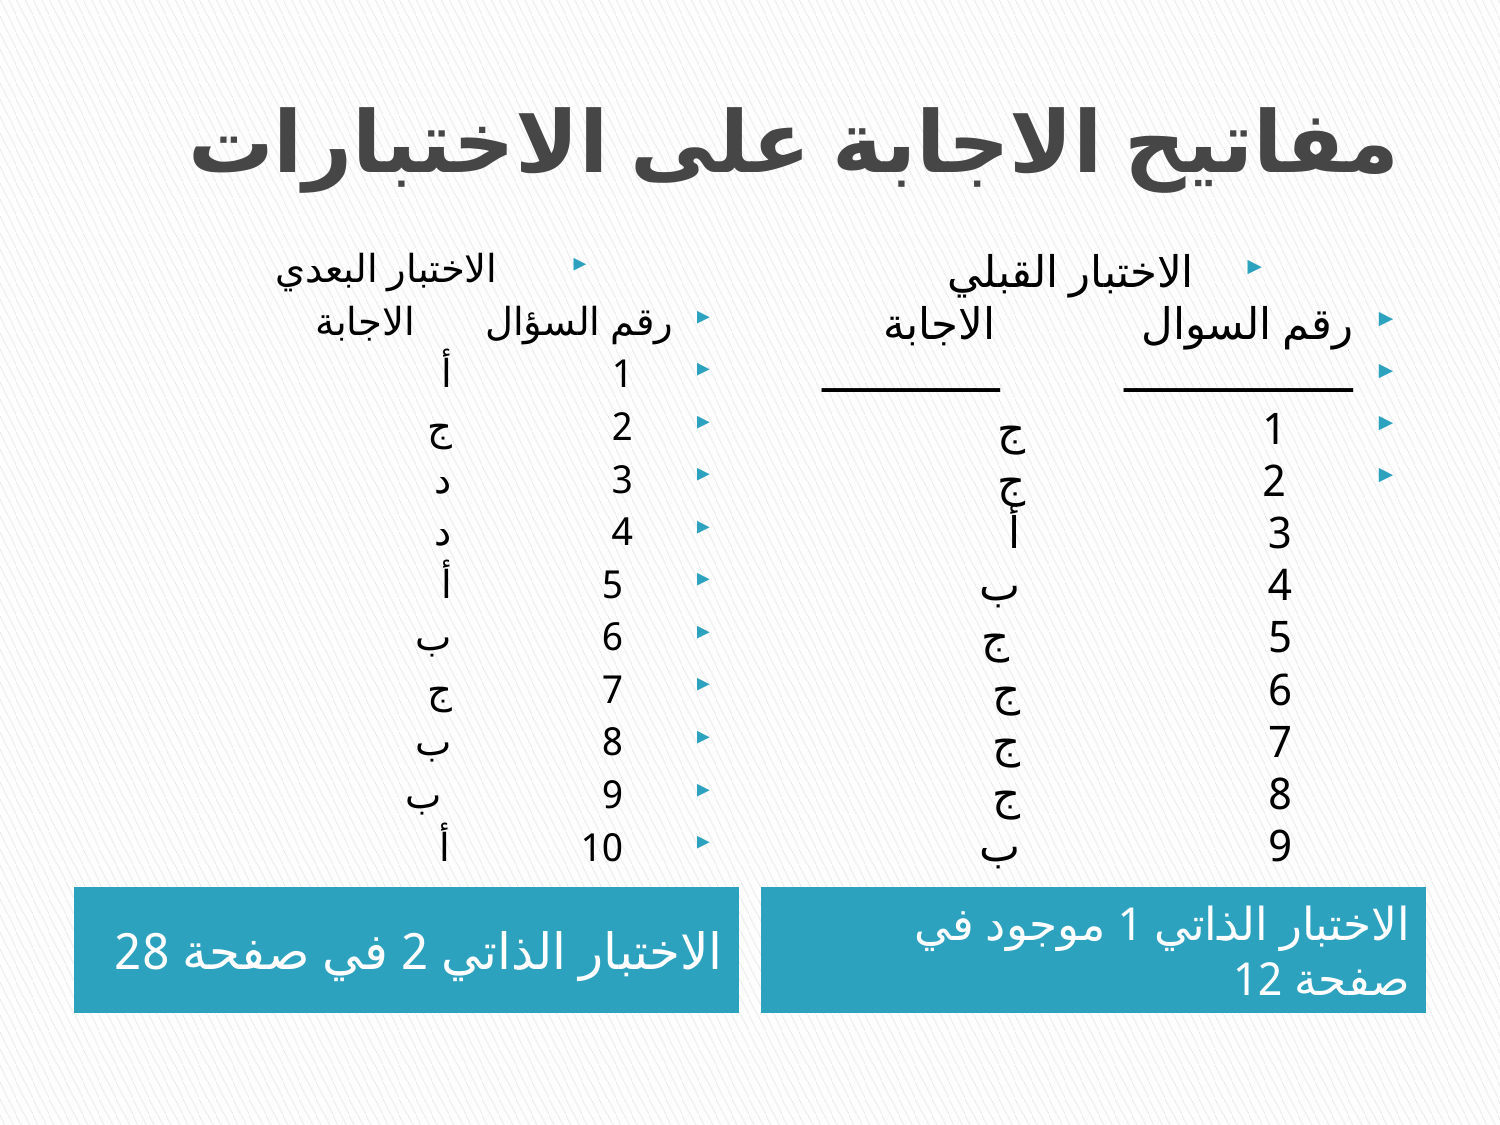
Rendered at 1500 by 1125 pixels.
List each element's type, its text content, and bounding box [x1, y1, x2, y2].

title مفاتيح الاجابة على الاختبارات [75, 44, 1425, 233]
list الاختبار الذاتي 1 موجود في صفحة 12 [761, 887, 1426, 1013]
list الاختبار الذاتي 2 في صفحة 28 [74, 887, 739, 1013]
list الاختبار البعدي رقم السؤال الاجابة 1 أ 2 ج 3 د 4 د 5 أ 6 ب 7 ج 8 ب 9 ب 10 أ [75, 236, 738, 884]
list الاختبار القبلي رقم السوال الاجابة ــــــــــــــــــ ــــــــــــــ 1 ج 2 ج 3 أ 4 ب 5 ج 6 ج 7 ج 8 ج 9 ب [761, 236, 1425, 884]
